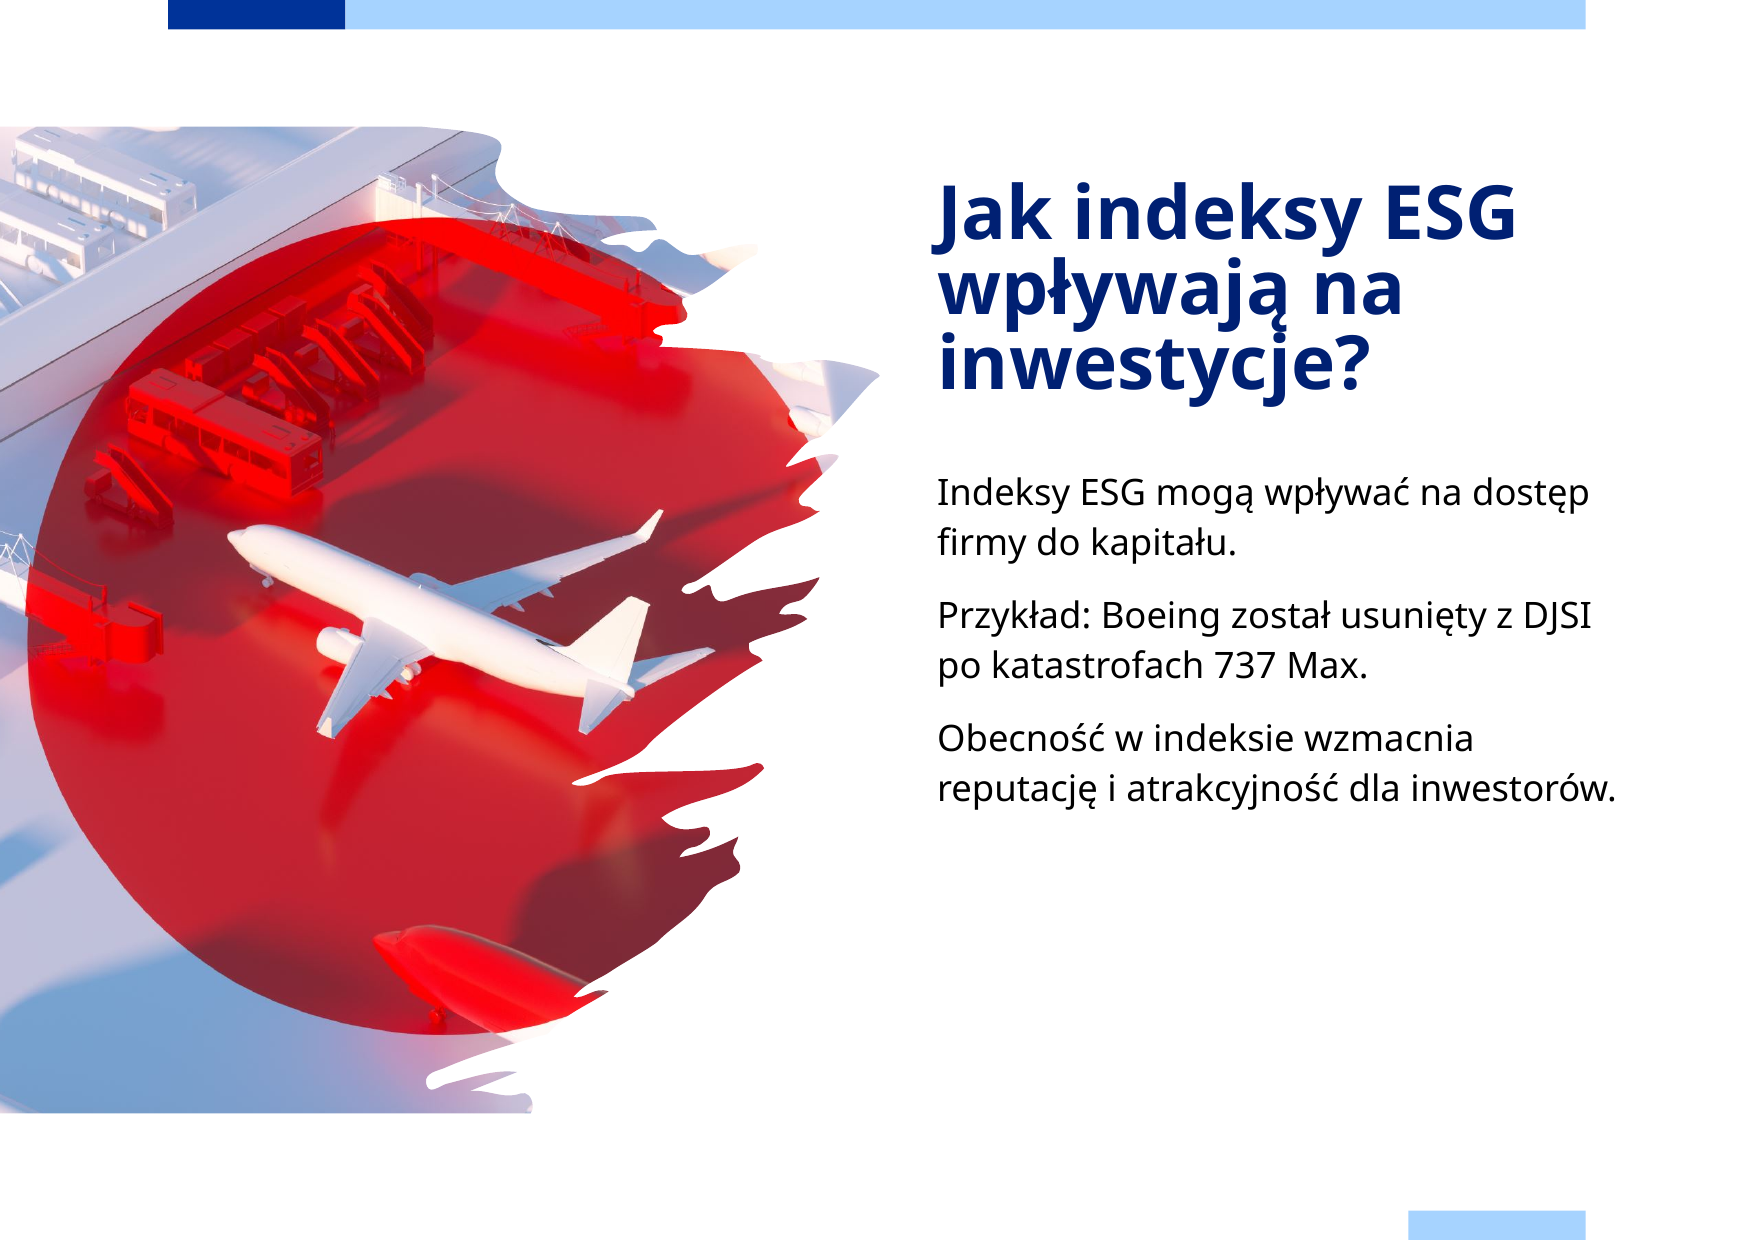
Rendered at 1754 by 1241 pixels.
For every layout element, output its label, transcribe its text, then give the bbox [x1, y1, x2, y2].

list Indeksy ESG mogą wpływać na dostęp firmy do kapitału. Przykład: Boeing został usunięty z DJSI po katastrofach 737 Max. Obecność w indeksie wzmacnia reputację i atrakcyjność dla inwestorów. [937, 462, 1634, 1016]
picture [0, 126, 880, 1114]
title Jak indeksy ESG wpływają na inwestycje? [937, 179, 1634, 440]
